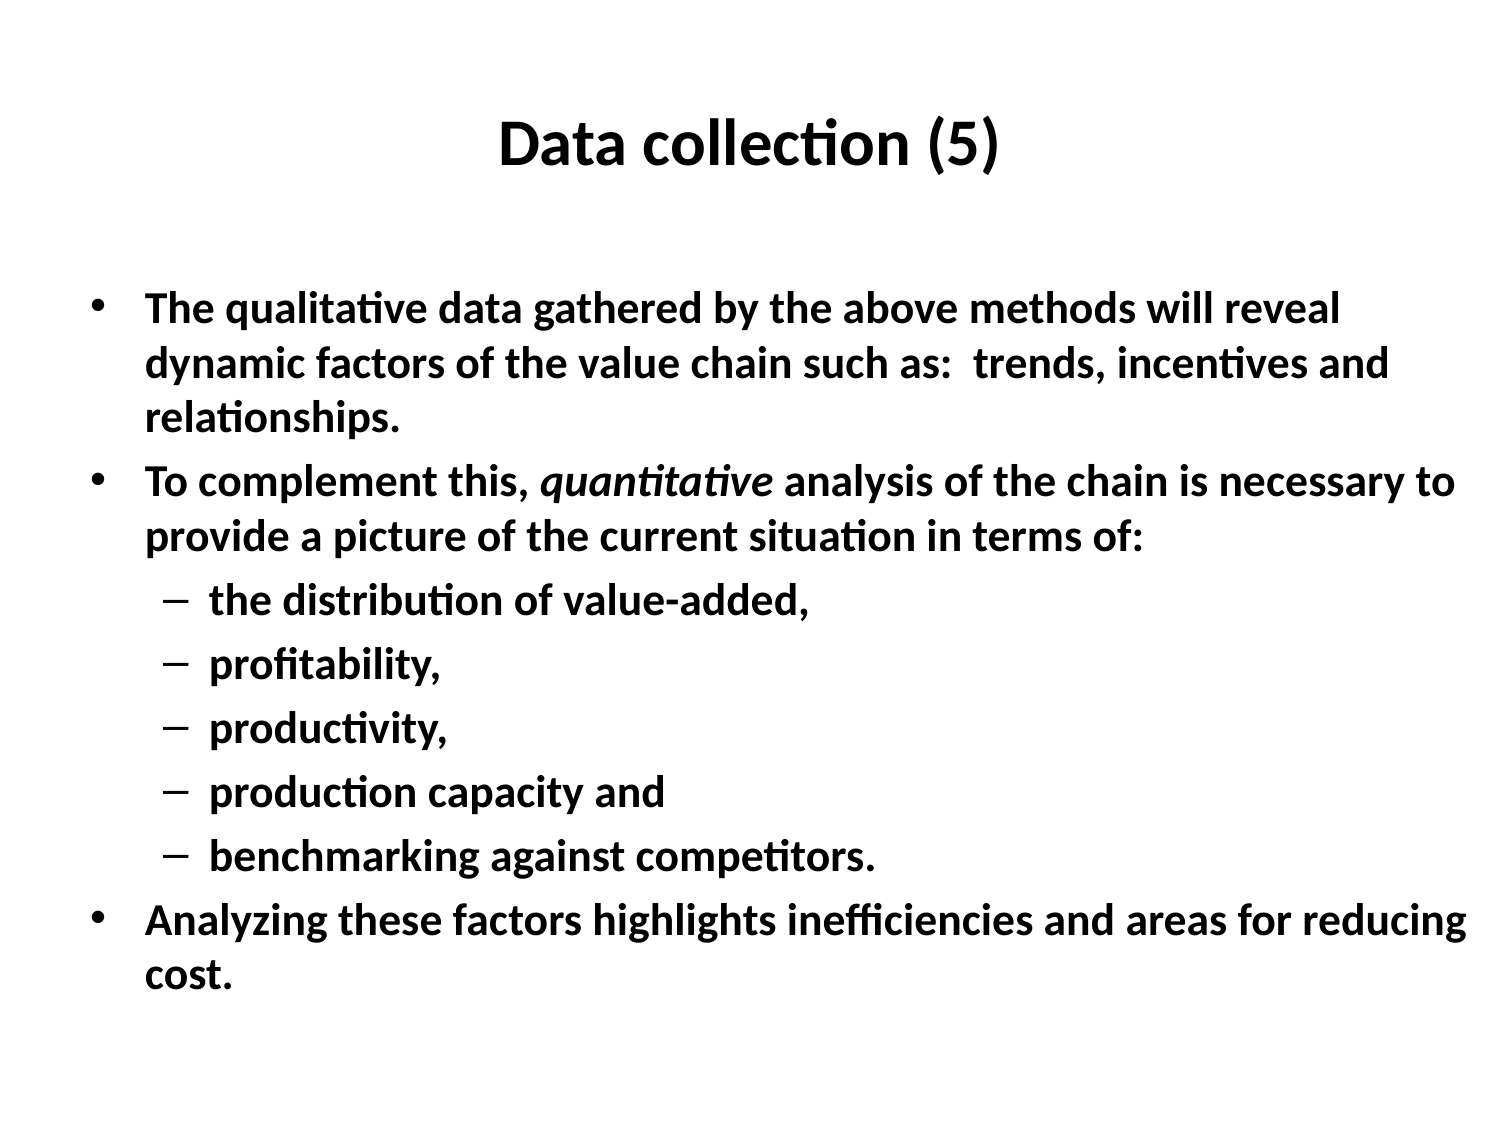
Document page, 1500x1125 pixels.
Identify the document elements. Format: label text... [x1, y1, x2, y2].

list The qualitative data gathered by the above methods will reveal dynamic factors of the value chain such as: trends, incentives and relationships. To complement this, quantitative analysis of the chain is necessary to provide a picture of the current situation in terms of: the distribution of value-added, profitability, productivity, production capacity and benchmarking against competitors. Analyzing these factors highlights inefficiencies and areas for reducing cost. [75, 270, 1500, 1013]
title Data collection (5) [75, 45, 1425, 233]
